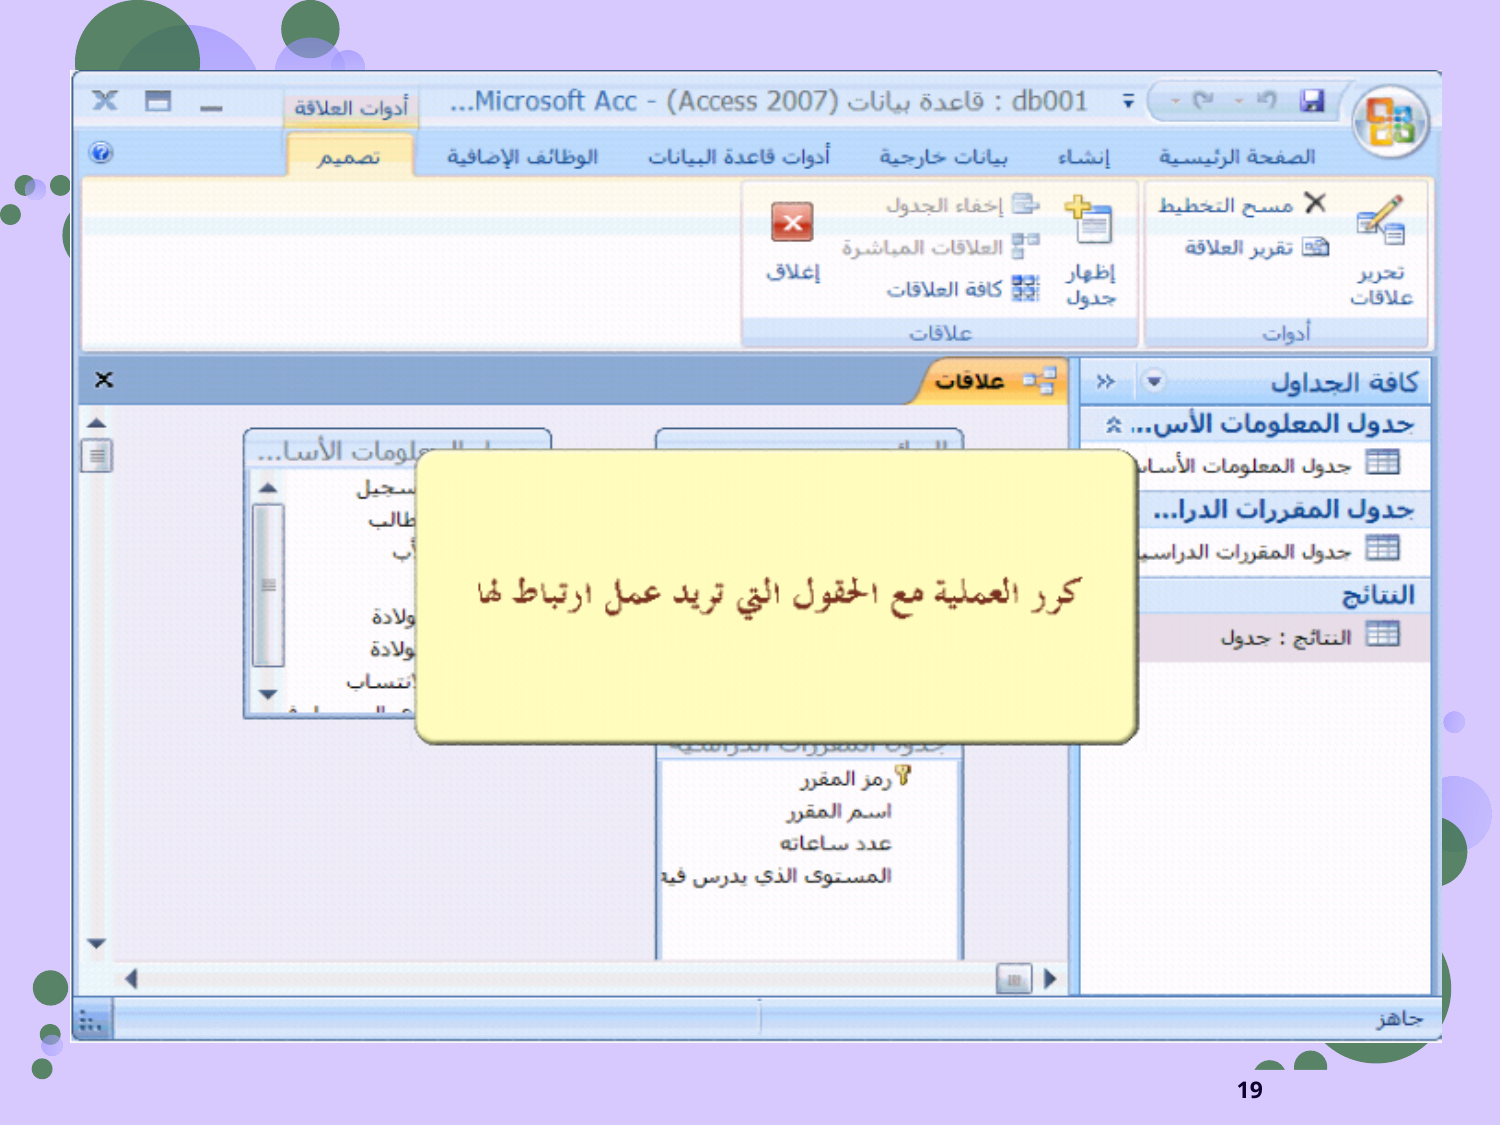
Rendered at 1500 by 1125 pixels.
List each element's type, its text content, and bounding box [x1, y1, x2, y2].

slide_number 19 [1074, 1069, 1425, 1113]
picture [68, 68, 1443, 1045]
